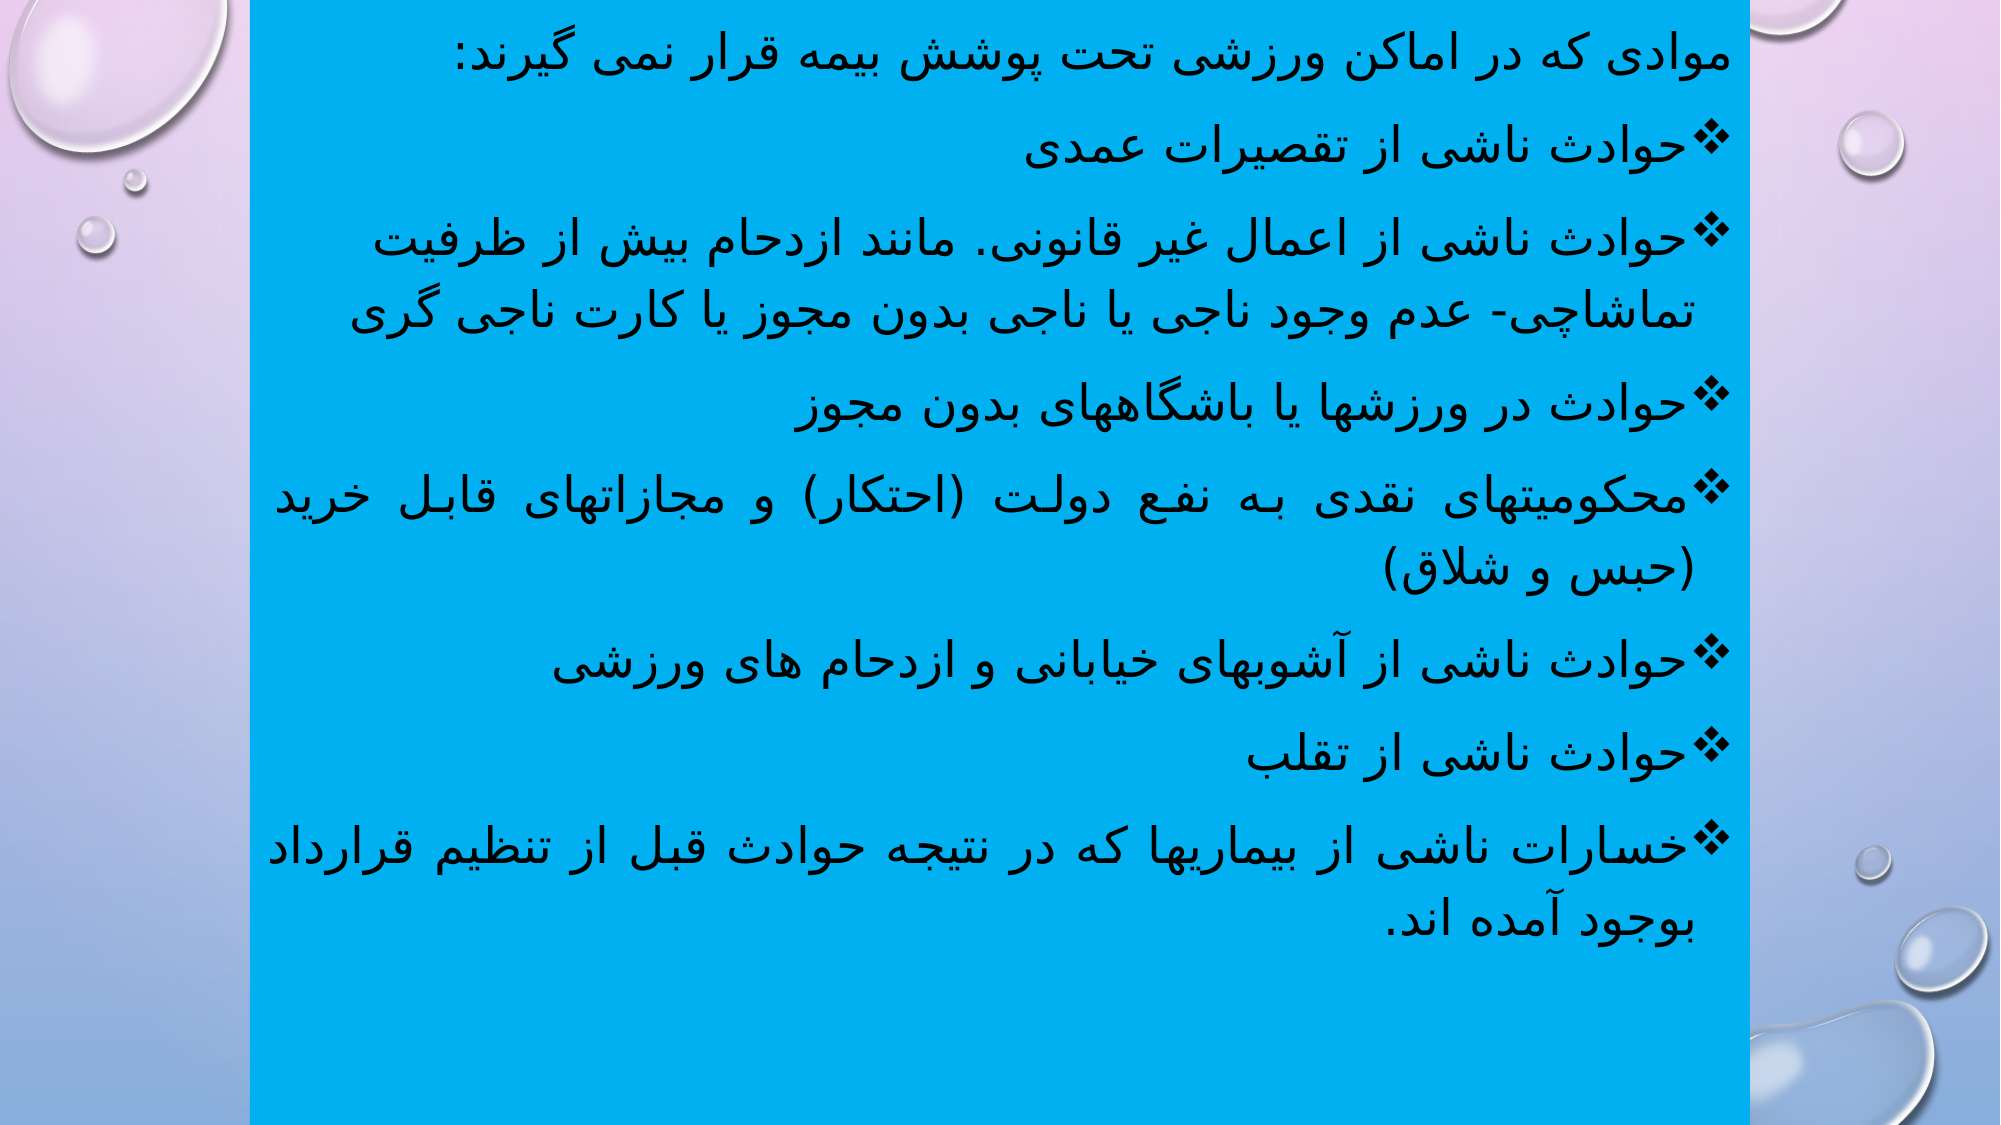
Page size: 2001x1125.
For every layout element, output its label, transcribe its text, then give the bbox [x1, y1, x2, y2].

picture [0, 0, 249, 1125]
picture [1751, 0, 2000, 1125]
list موادی که در اماکن ورزشی تحت پوشش بیمه قرار نمی گیرند: حوادث ناشی از تقصیرات عمدی حوادث ناشی از اعمال غیر قانونی. مانند ازدحام بیش از ظرفیت تماشاچی- عدم وجود ناجی یا ناجی بدون مجوز یا کارت ناجی گری حوادث در ورزشها یا باشگاههای بدون مجوز محکومیتهای نقدی به نفع دولت (احتکار) و مجازاتهای قابل خرید (حبس و شلاق) حوادث ناشی از آشوبهای خیابانی و ازدحام های ورزشی حوادث ناشی از تقلب خسارات ناشی از بیماریها که در نتیجه حوادث قبل از تنظیم قرارداد بوجود آمده اند. [249, 0, 1750, 1125]
